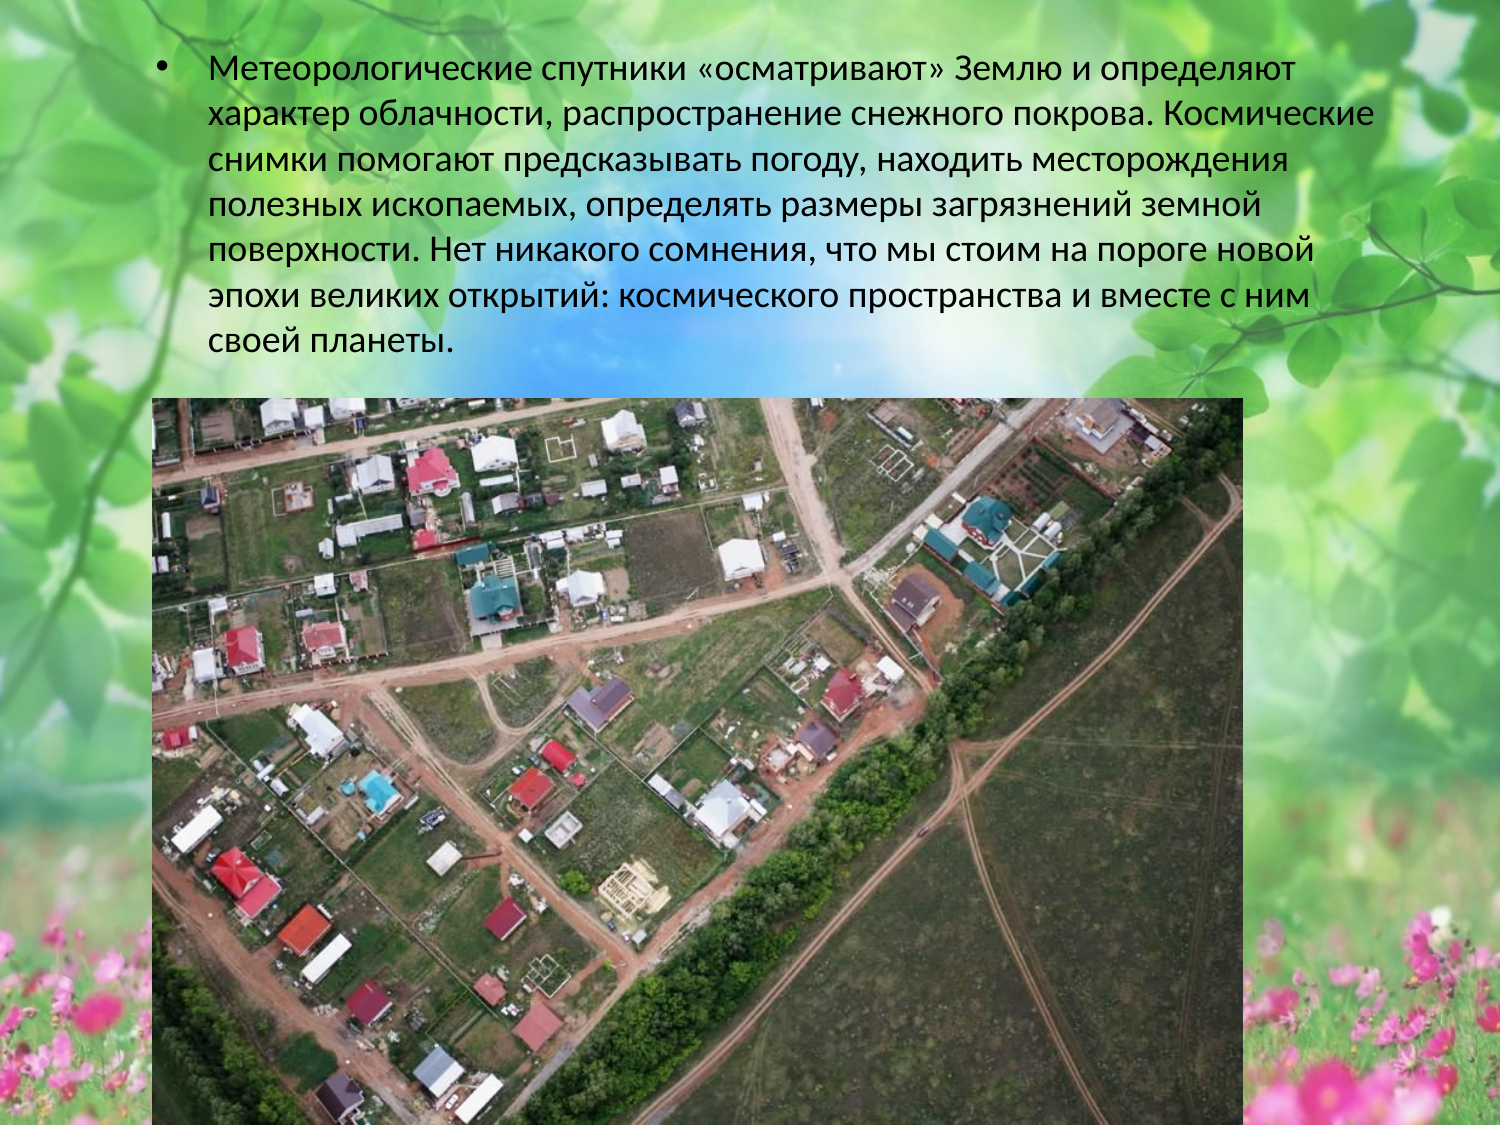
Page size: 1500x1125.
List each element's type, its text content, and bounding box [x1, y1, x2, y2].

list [152, 398, 1243, 1125]
list Метеорологические спутники «осматривают» Землю и определяют характер облачности, распространение снежного покрова. Космические снимки помогают предсказывать погоду, находить месторождения полезных ископаемых, определять размеры загрязнений земной поверхности. Нет никакого сомнения, что мы стоим на пороге новой эпохи великих открытий: космического пространства и вместе с ним своей планеты. [140, 35, 1407, 375]
